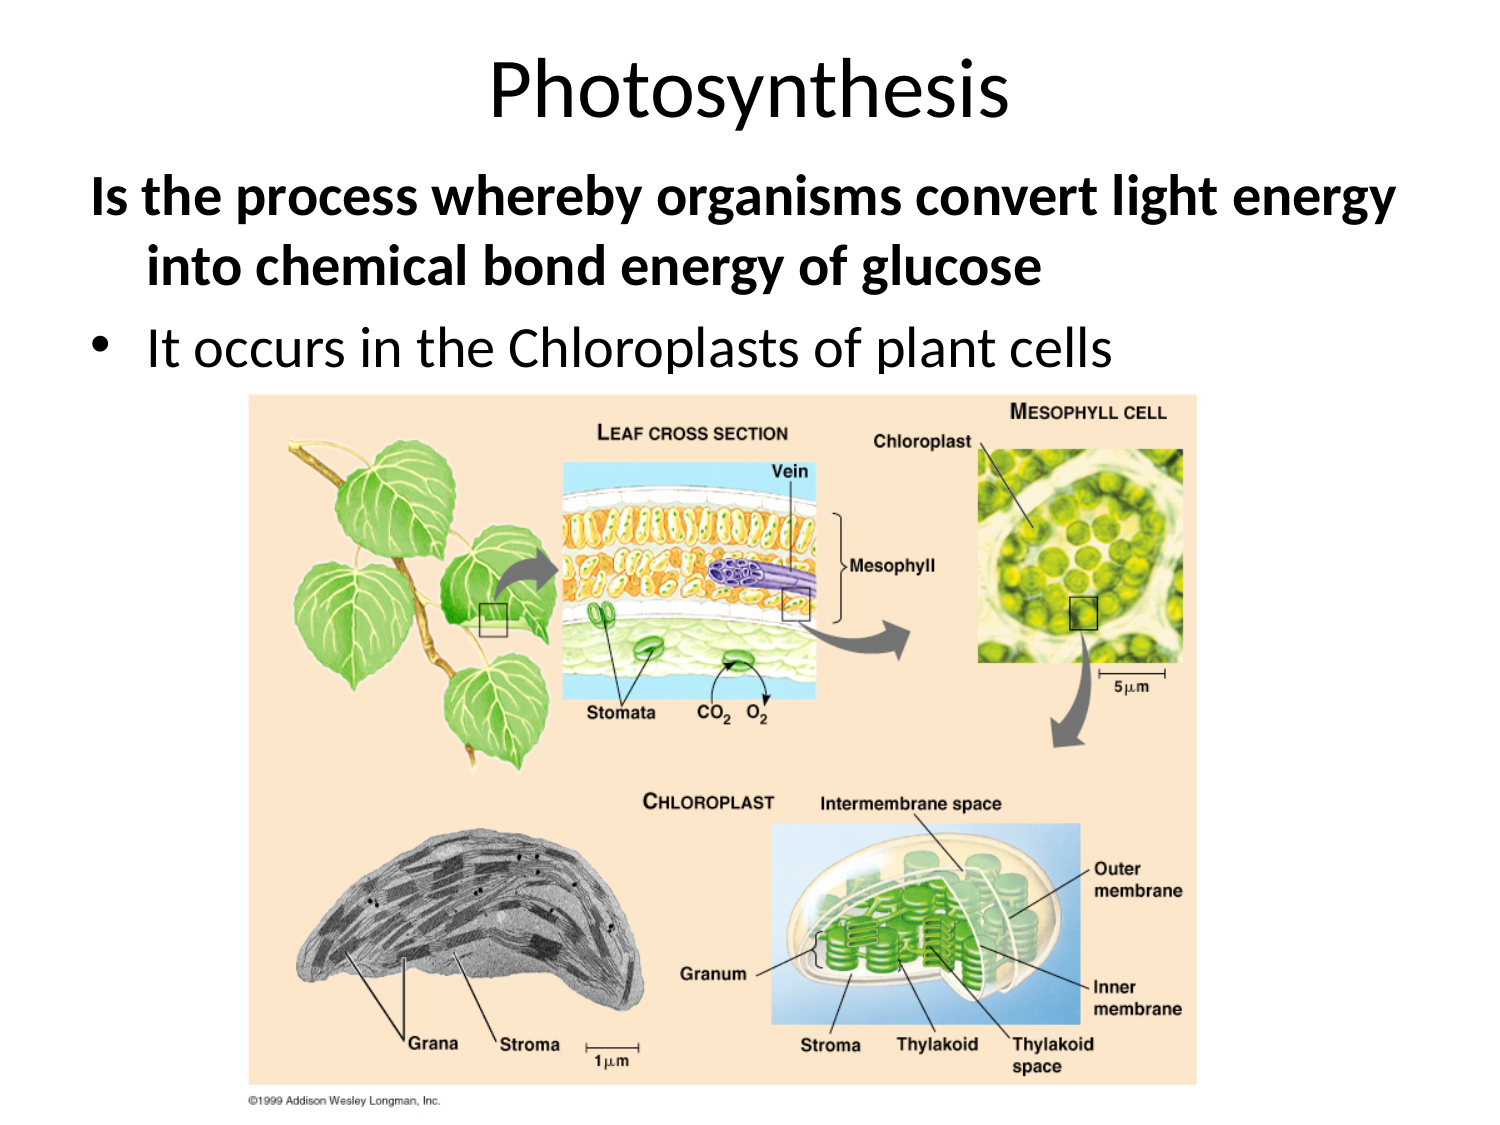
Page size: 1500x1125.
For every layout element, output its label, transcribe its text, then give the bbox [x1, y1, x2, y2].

picture [224, 374, 1222, 1125]
title Photosynthesis [75, 24, 1425, 143]
list Is the process whereby organisms convert light energy into chemical bond energy of glucose It occurs in the Chloroplasts of plant cells [75, 149, 1425, 893]
